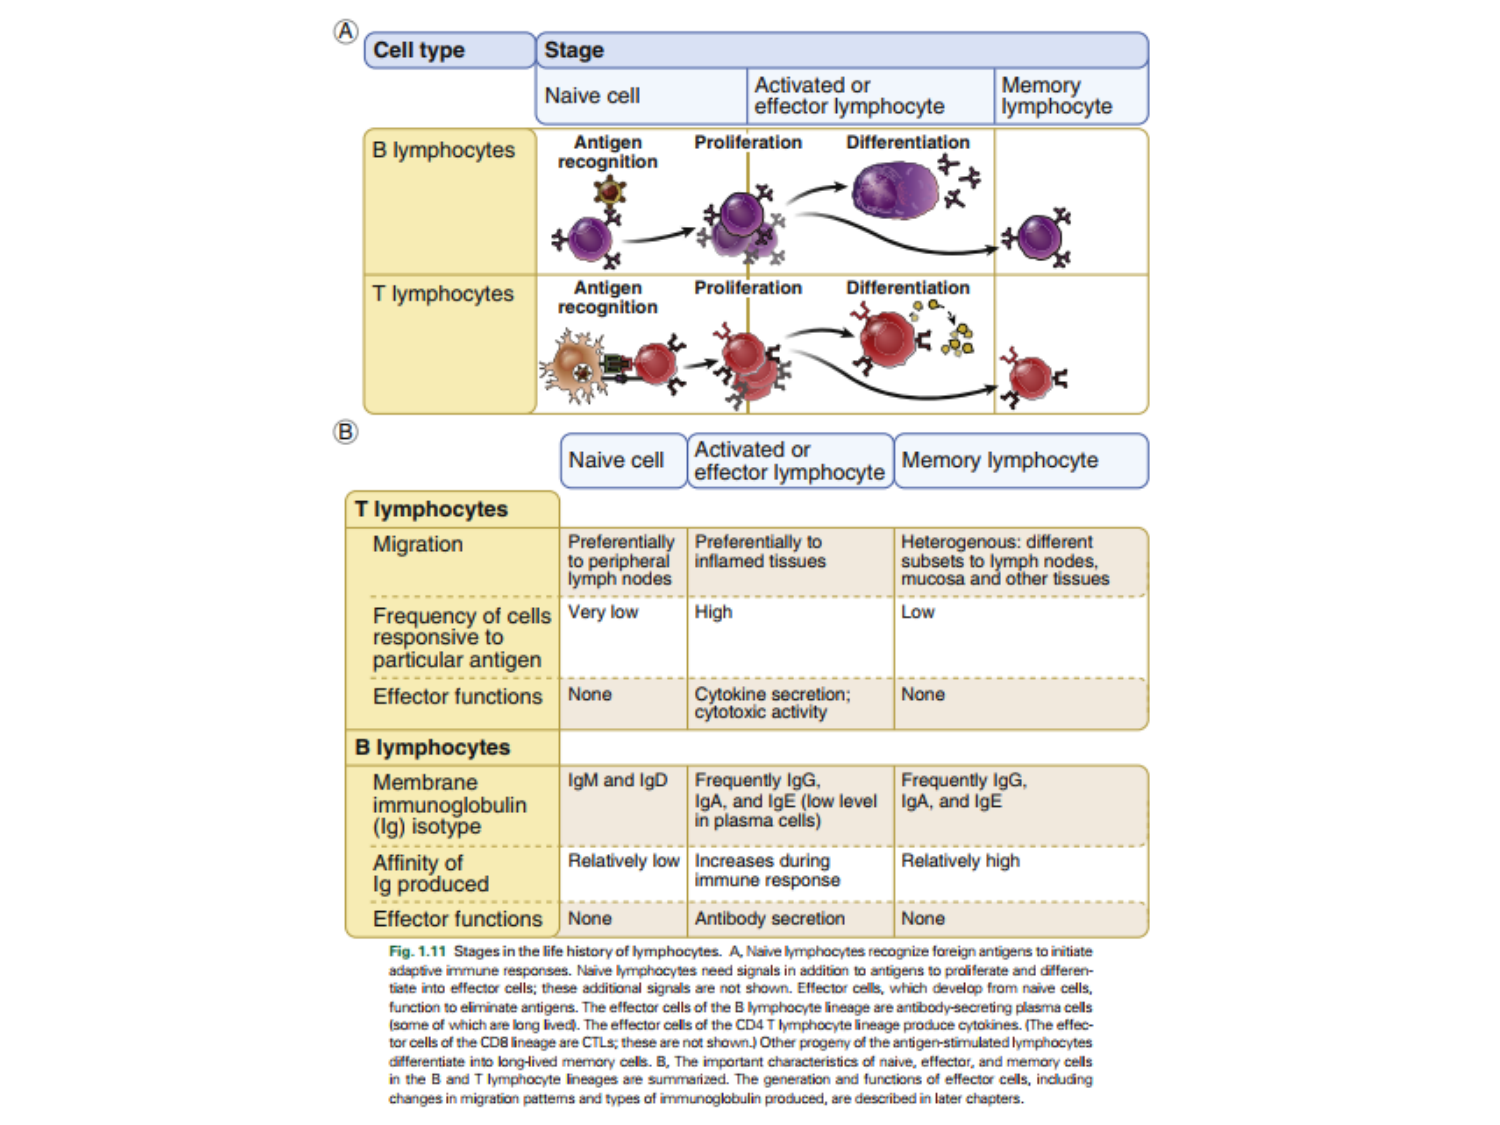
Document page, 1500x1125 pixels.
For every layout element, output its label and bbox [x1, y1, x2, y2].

picture [324, 7, 1164, 1109]
